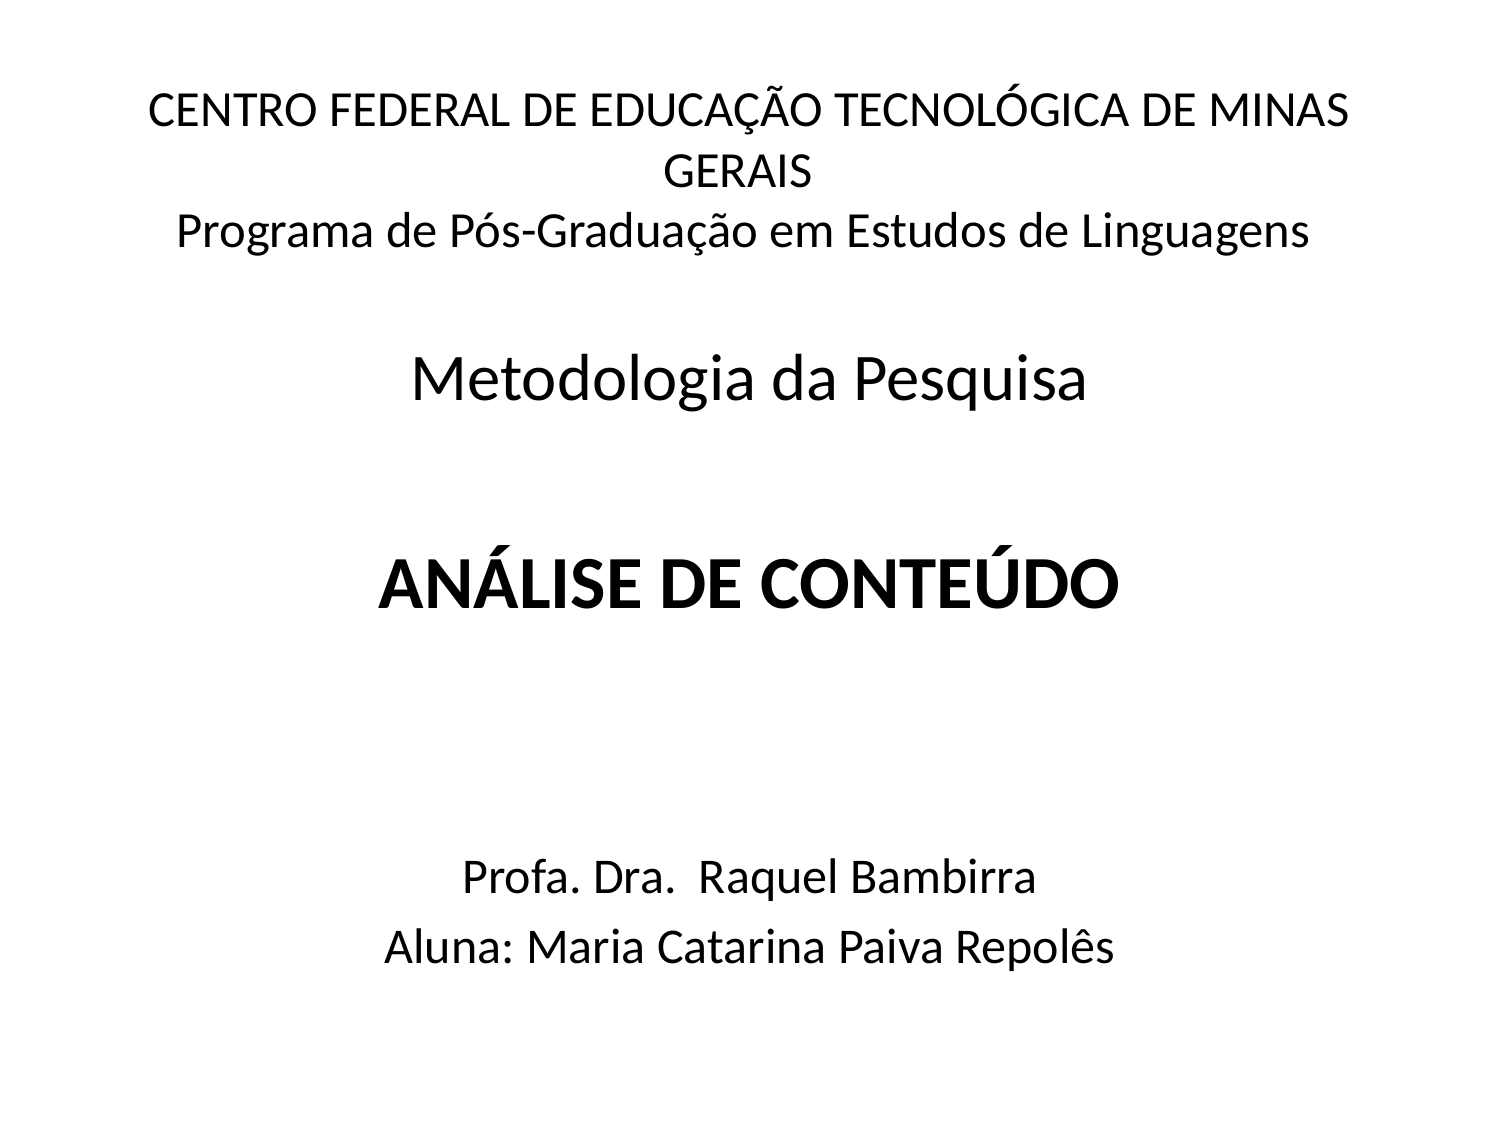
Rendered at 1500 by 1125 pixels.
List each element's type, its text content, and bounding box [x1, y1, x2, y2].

title CENTRO FEDERAL DE EDUCAÇÃO TECNOLÓGICA DE MINAS GERAIS Programa de Pós-Graduação em Estudos de Linguagens [112, 66, 1388, 268]
subtitle Metodologia da Pesquisa ANÁLISE DE CONTEÚDO Profa. Dra. Raquel Bambirra Aluna: Maria Catarina Paiva Repolês [100, 326, 1400, 1000]
